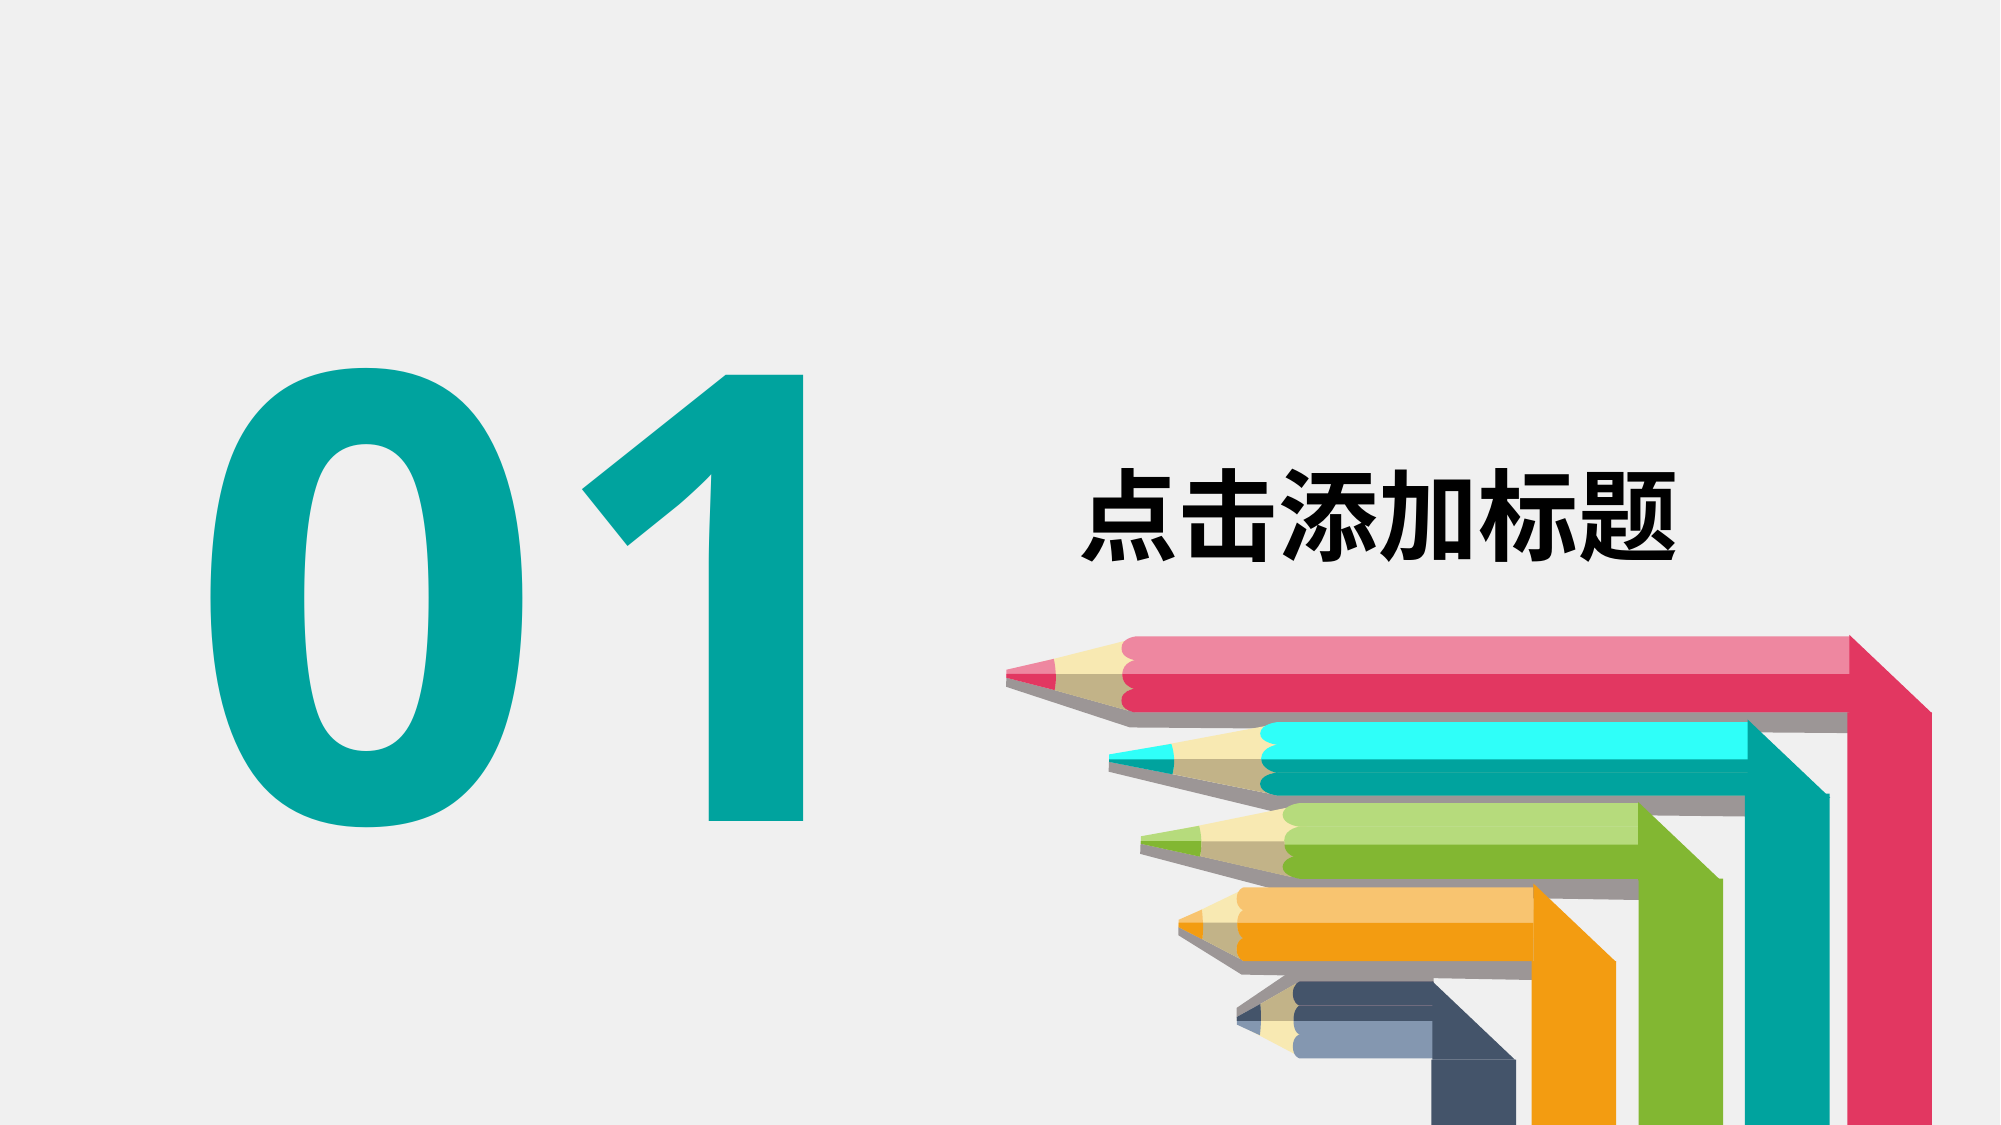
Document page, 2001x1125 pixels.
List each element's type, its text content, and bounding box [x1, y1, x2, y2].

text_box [1005, 634, 1933, 1125]
text_box 01 [173, 188, 919, 954]
text_box 点击添加标题 [1063, 446, 1694, 582]
